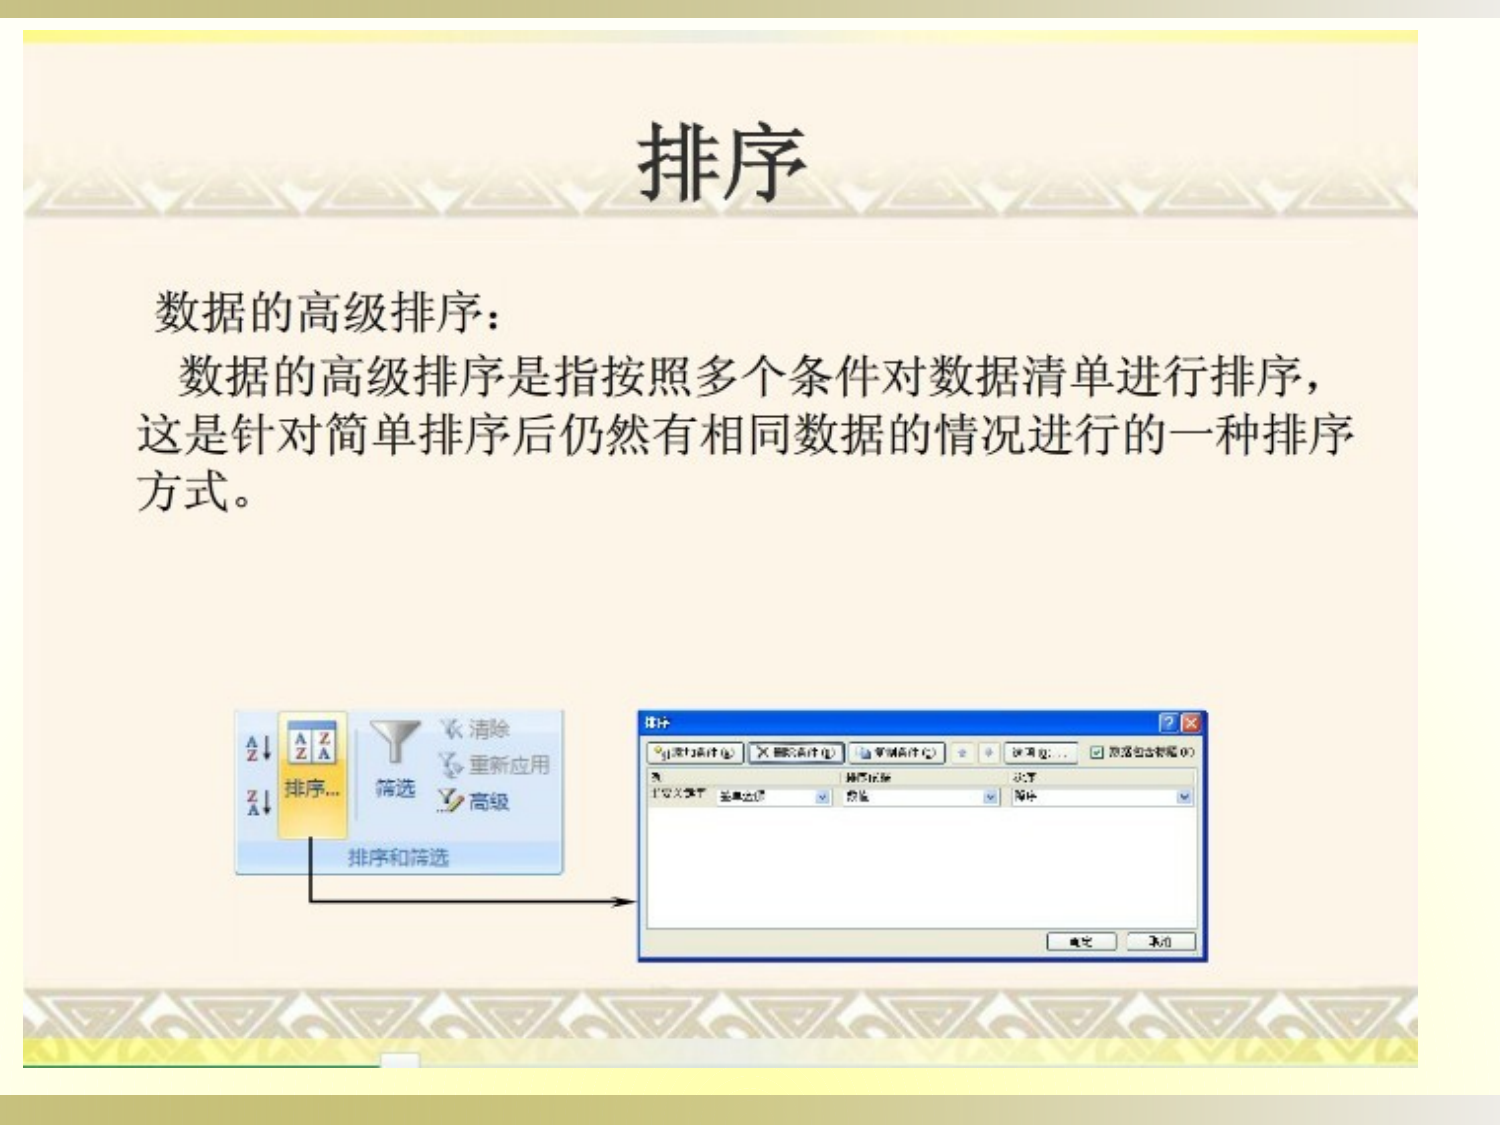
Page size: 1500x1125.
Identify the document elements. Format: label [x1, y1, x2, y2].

picture [22, 29, 1419, 1069]
